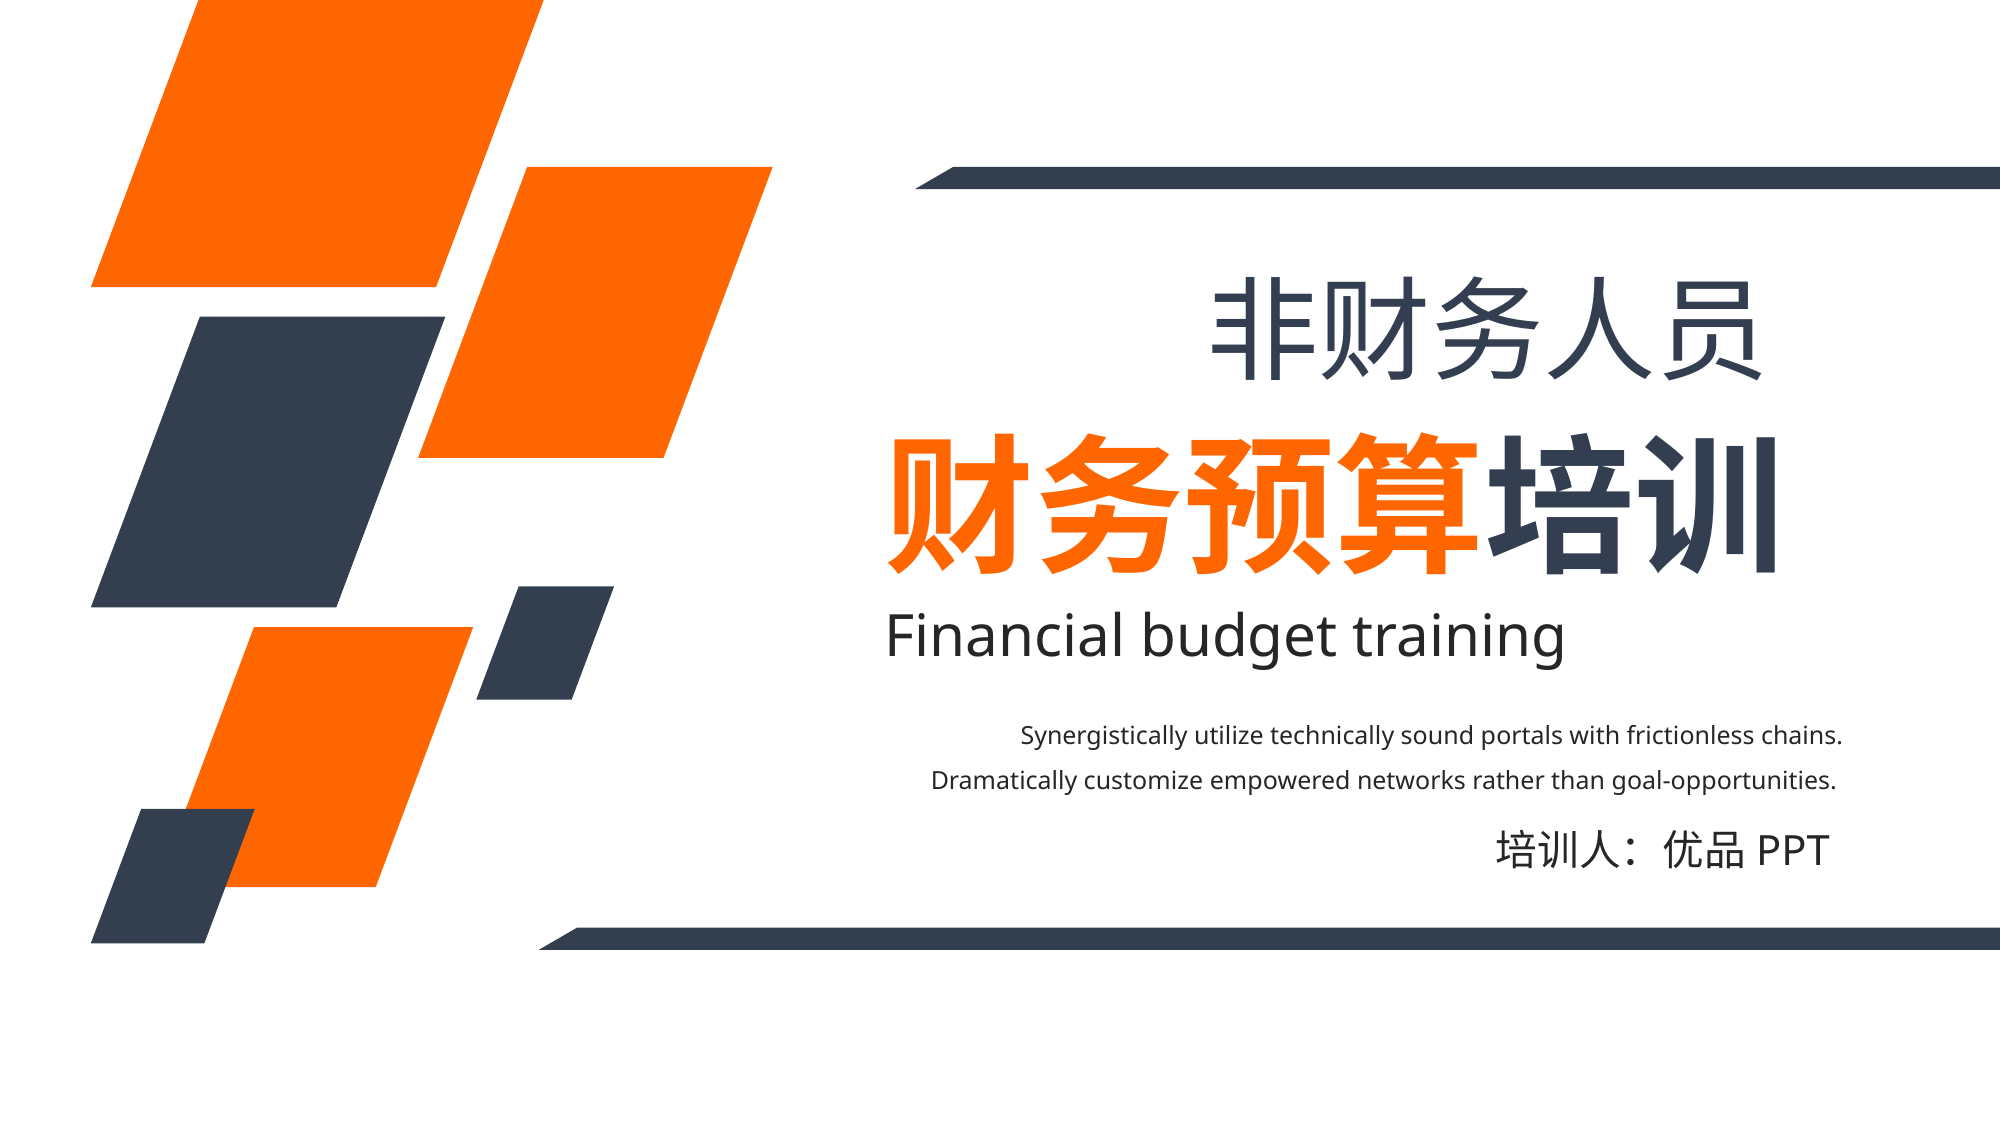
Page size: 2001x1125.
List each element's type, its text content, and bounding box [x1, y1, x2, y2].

text_box Financial budget training [869, 591, 1845, 676]
text_box [534, 926, 2000, 951]
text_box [90, 0, 773, 944]
text_box [911, 165, 2000, 191]
text_box 非财务人员 [1191, 247, 1845, 423]
text_box Synergistically utilize technically sound portals with frictionless chains. Dramatically customize empowered networks rather than goal-opportunities. [869, 705, 1845, 795]
text_box 培训人：优品PPT [1357, 816, 1845, 882]
text_box 财务预算培训 [869, 425, 1845, 591]
